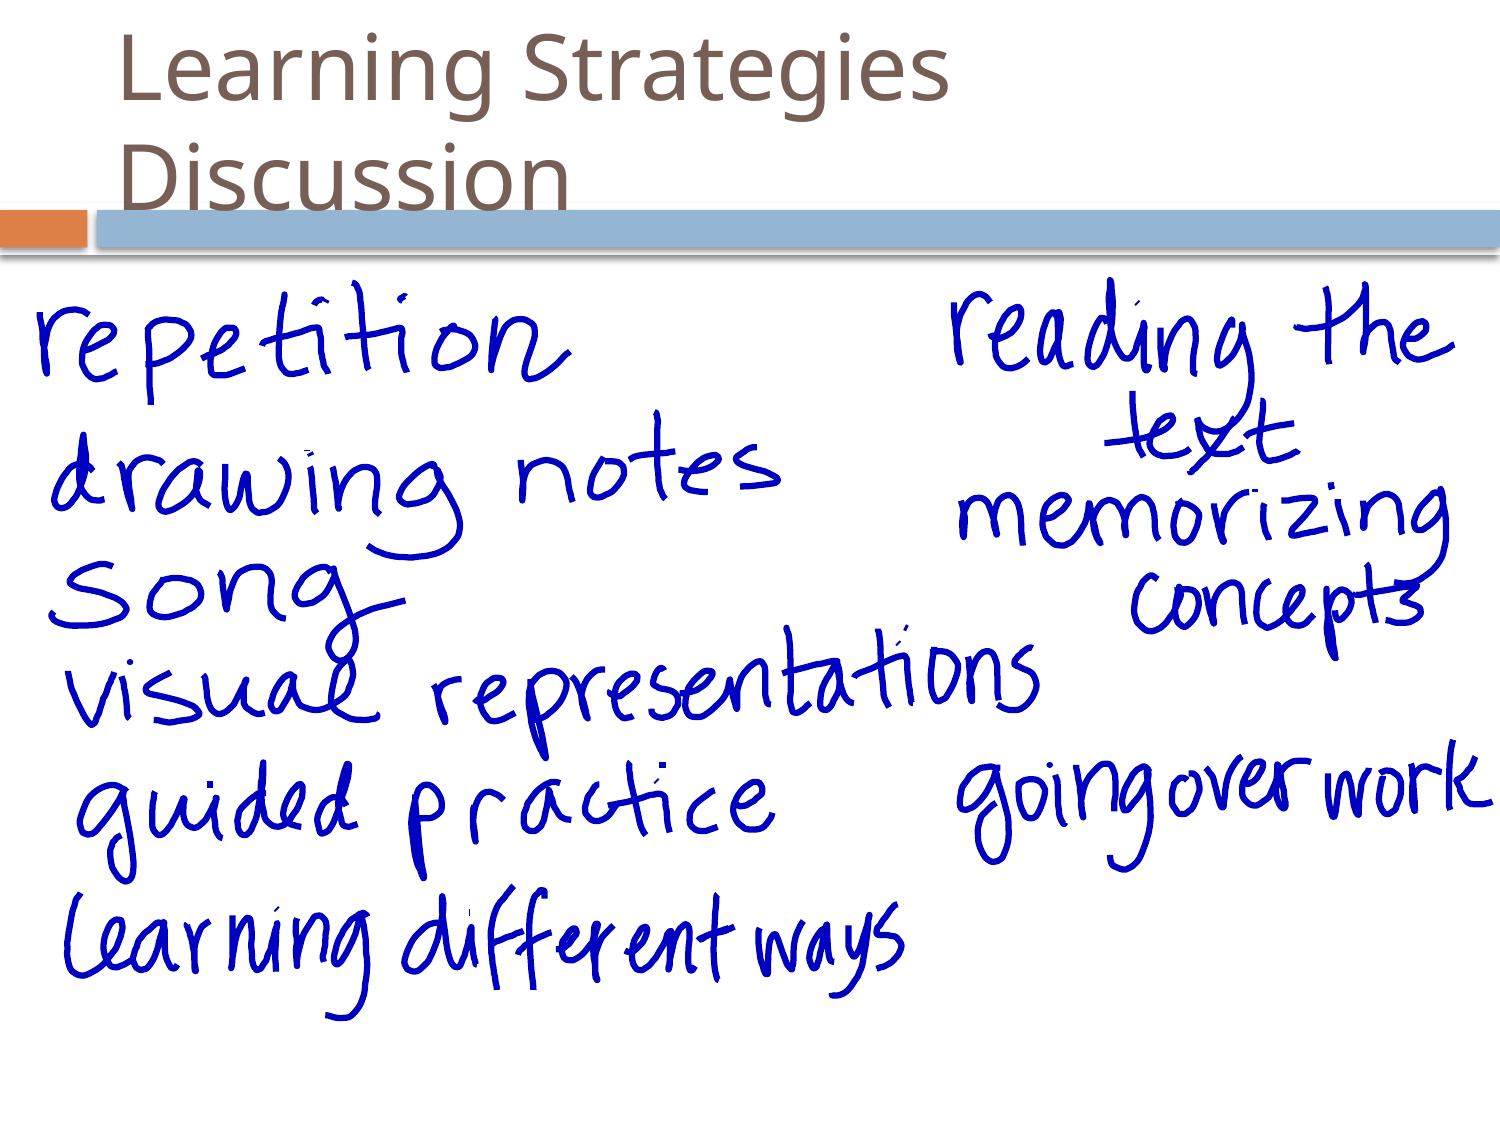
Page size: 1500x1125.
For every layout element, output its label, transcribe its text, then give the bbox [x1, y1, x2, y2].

text_box [1325, 587, 1353, 660]
text_box [144, 671, 201, 724]
text_box [1410, 763, 1442, 812]
text_box [1241, 759, 1312, 810]
text_box [1281, 497, 1328, 537]
text_box [294, 914, 328, 967]
text_box [202, 674, 265, 715]
title Learning Strategies Discussion [100, 37, 1438, 200]
text_box [236, 761, 304, 836]
text_box [628, 761, 638, 799]
text_box [960, 494, 1024, 546]
text_box [1133, 574, 1200, 633]
text_box [1244, 422, 1295, 438]
text_box [1203, 581, 1246, 625]
text_box [853, 654, 913, 704]
text_box [528, 889, 546, 942]
text_box [656, 455, 667, 500]
text_box [607, 792, 671, 833]
text_box [67, 670, 116, 726]
text_box [757, 920, 805, 975]
text_box [278, 354, 309, 375]
text_box [609, 672, 639, 719]
text_box [1017, 778, 1046, 820]
text_box [157, 460, 211, 513]
text_box [1196, 318, 1253, 433]
text_box [367, 463, 461, 559]
text_box [1377, 769, 1402, 815]
text_box [1211, 436, 1245, 455]
text_box [624, 923, 696, 972]
text_box [1455, 756, 1493, 806]
text_box [638, 820, 647, 836]
text_box [1171, 772, 1201, 815]
text_box [700, 925, 735, 941]
text_box [735, 446, 779, 488]
text_box [517, 931, 552, 956]
text_box [309, 466, 318, 514]
text_box [230, 915, 279, 972]
text_box [363, 349, 370, 371]
text_box [958, 765, 1010, 863]
text_box [185, 920, 211, 972]
text_box [433, 324, 477, 369]
text_box [261, 326, 329, 375]
text_box [313, 298, 324, 306]
text_box [1337, 499, 1349, 536]
text_box [1354, 584, 1422, 624]
text_box [1259, 399, 1279, 429]
text_box [472, 790, 505, 843]
text_box [1258, 427, 1300, 462]
text_box [808, 923, 835, 970]
text_box [492, 930, 524, 945]
text_box [403, 895, 478, 973]
text_box [789, 677, 811, 714]
text_box [351, 281, 365, 334]
text_box [589, 456, 625, 499]
text_box [53, 433, 105, 510]
text_box [555, 923, 615, 981]
text_box [1213, 491, 1250, 543]
text_box [929, 646, 959, 703]
text_box [527, 670, 568, 759]
text_box [1327, 767, 1370, 818]
text_box [1448, 739, 1454, 811]
text_box [344, 326, 408, 373]
text_box [877, 628, 883, 663]
text_box [712, 934, 720, 981]
text_box [1196, 419, 1221, 450]
text_box [732, 781, 774, 831]
text_box [331, 466, 381, 516]
text_box [650, 667, 679, 719]
text_box [529, 941, 540, 990]
text_box [679, 660, 772, 718]
text_box [1362, 493, 1404, 535]
text_box [1324, 286, 1330, 324]
text_box [151, 791, 223, 839]
text_box [688, 789, 718, 832]
text_box [785, 626, 799, 670]
text_box [678, 454, 720, 493]
text_box [399, 295, 407, 302]
text_box [223, 457, 290, 514]
text_box [1205, 755, 1243, 809]
text_box [1075, 762, 1117, 819]
text_box [584, 783, 617, 822]
text_box [997, 646, 1038, 711]
text_box [269, 658, 379, 721]
text_box [316, 763, 358, 835]
text_box [1131, 390, 1141, 438]
text_box [953, 293, 992, 364]
text_box [782, 660, 855, 711]
text_box [1040, 494, 1160, 547]
text_box [628, 450, 676, 461]
text_box [81, 324, 118, 381]
text_box [489, 885, 515, 990]
text_box [1039, 311, 1074, 368]
text_box [1255, 580, 1315, 629]
text_box [1189, 416, 1236, 474]
text_box [570, 668, 606, 720]
text_box [473, 676, 516, 723]
text_box [66, 892, 132, 977]
text_box [148, 365, 152, 405]
text_box [148, 577, 203, 619]
text_box [50, 563, 128, 627]
text_box [325, 911, 369, 1019]
text_box [490, 317, 571, 381]
text_box [120, 676, 131, 720]
text_box [654, 411, 660, 452]
text_box [432, 678, 462, 723]
text_box [1104, 414, 1191, 458]
text_box [519, 459, 574, 503]
text_box [1295, 283, 1401, 364]
text_box [410, 783, 443, 880]
text_box [1365, 563, 1371, 591]
text_box [201, 326, 246, 377]
text_box [713, 893, 719, 932]
text_box [989, 306, 1029, 370]
text_box [1159, 317, 1198, 375]
text_box [967, 650, 1000, 702]
text_box [1054, 774, 1066, 825]
text_box [1109, 765, 1152, 871]
text_box [882, 691, 890, 708]
text_box [218, 565, 286, 620]
text_box [145, 318, 193, 365]
text_box [1172, 499, 1200, 544]
text_box [1086, 279, 1151, 372]
text_box [1393, 488, 1447, 585]
text_box [117, 456, 165, 510]
text_box [131, 921, 179, 971]
text_box [1371, 608, 1377, 624]
text_box [293, 566, 406, 662]
text_box [1402, 320, 1455, 361]
text_box [278, 293, 297, 336]
text_box [522, 781, 572, 832]
text_box [830, 914, 871, 997]
text_box [1262, 503, 1270, 541]
text_box [1327, 338, 1331, 365]
text_box [78, 784, 135, 883]
text_box [875, 903, 903, 970]
text_box [39, 308, 90, 375]
text_box [1137, 446, 1145, 458]
